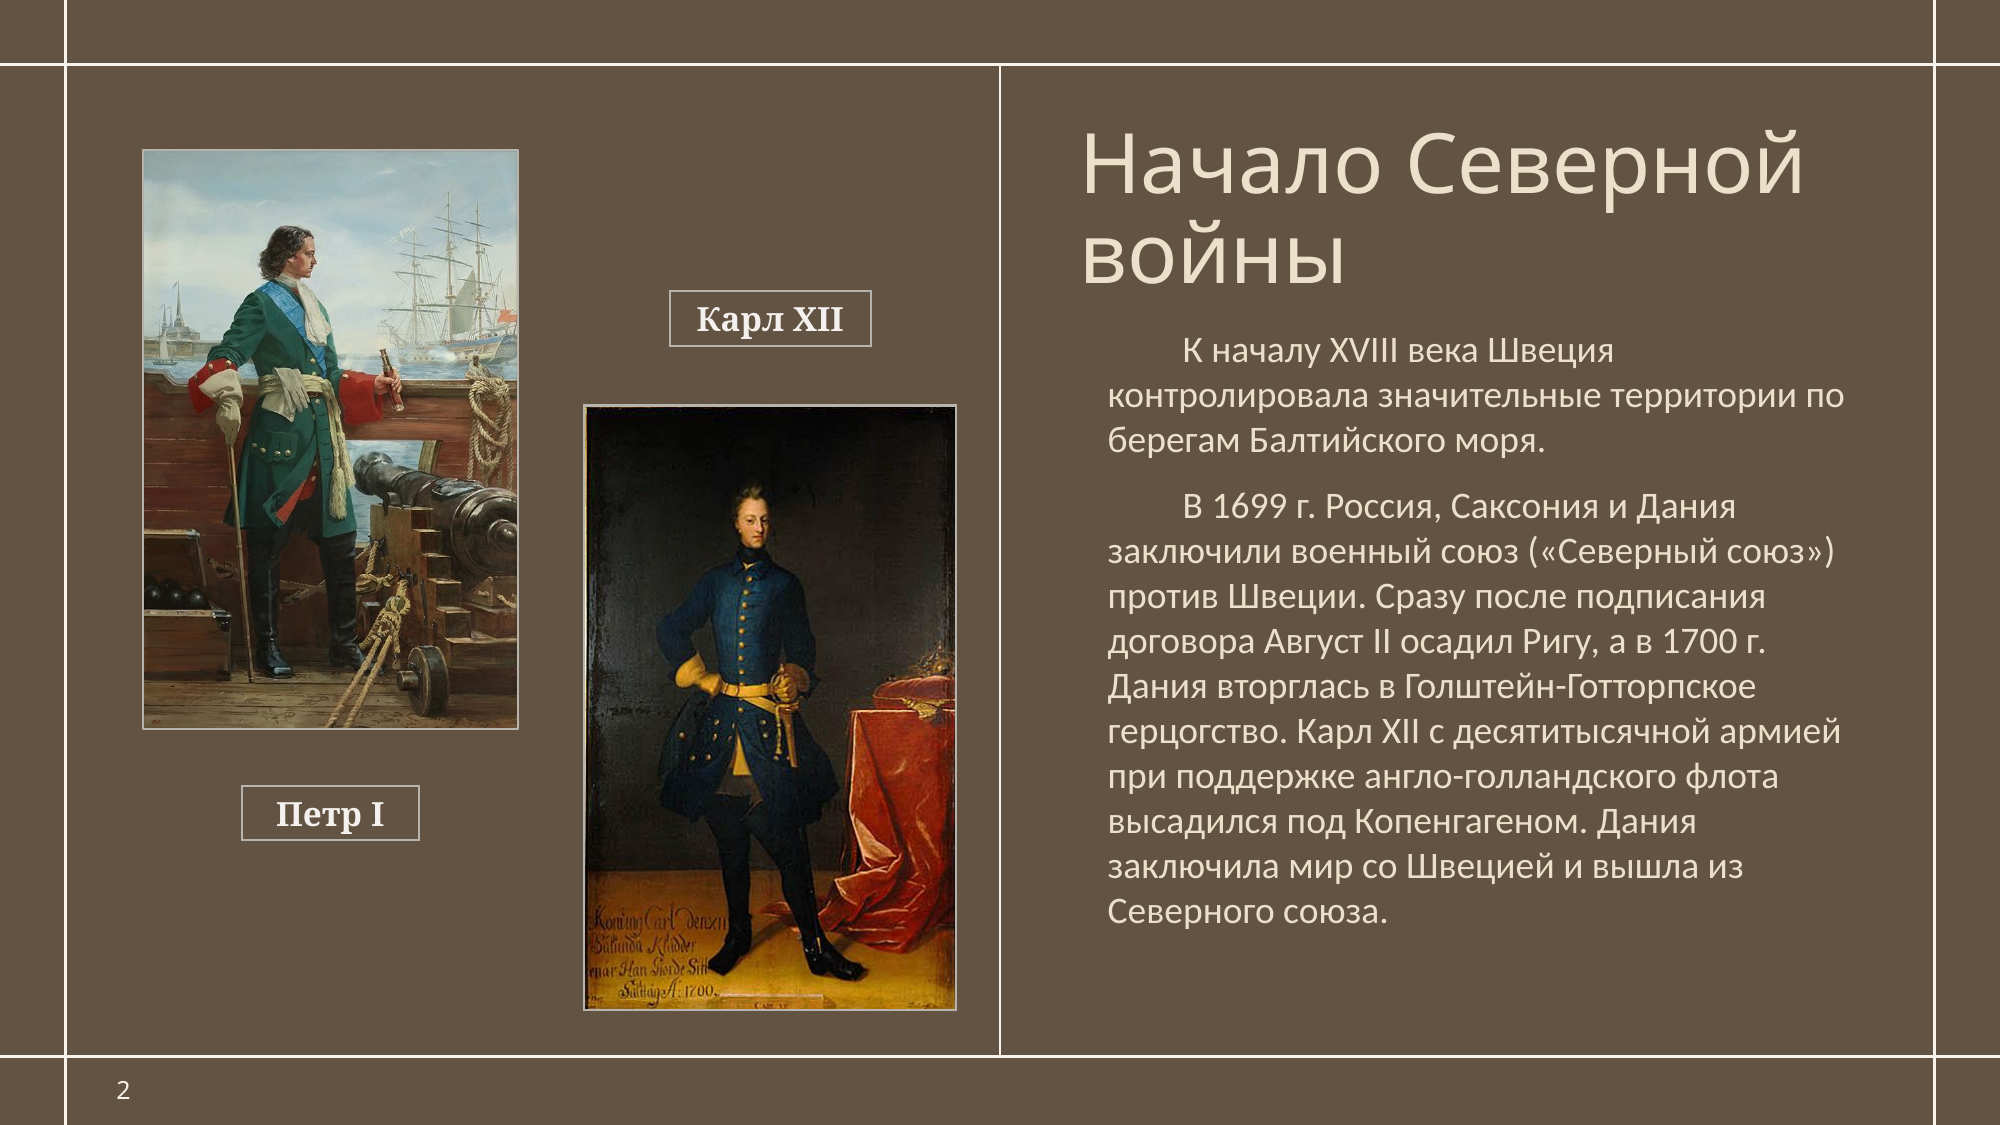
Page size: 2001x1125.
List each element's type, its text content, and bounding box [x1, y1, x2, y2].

title Начало Северной войны [1064, 76, 1839, 347]
list К началу XVIII века Швеция контролировала значительные территории по берегам Балтийского моря. В 1699 г. Россия, Саксония и Дания заключили военный союз («Северный союз») против Швеции. Сразу после подписания договора Август II осадил Ригу, а в 1700 г. Дания вторглась в Голштейн-Готторпское герцогство. Карл XII с десятитысячной армией при поддержке англо-голландского флота высадился под Копенгагеном. Дания заключила мир со Швецией и вышла из Северного союза. [1092, 318, 1889, 841]
slide_number 2 [101, 1069, 258, 1115]
picture [585, 406, 956, 1010]
text_box Карл XII [669, 291, 871, 346]
picture [143, 151, 517, 728]
text_box Петр I [241, 785, 419, 841]
